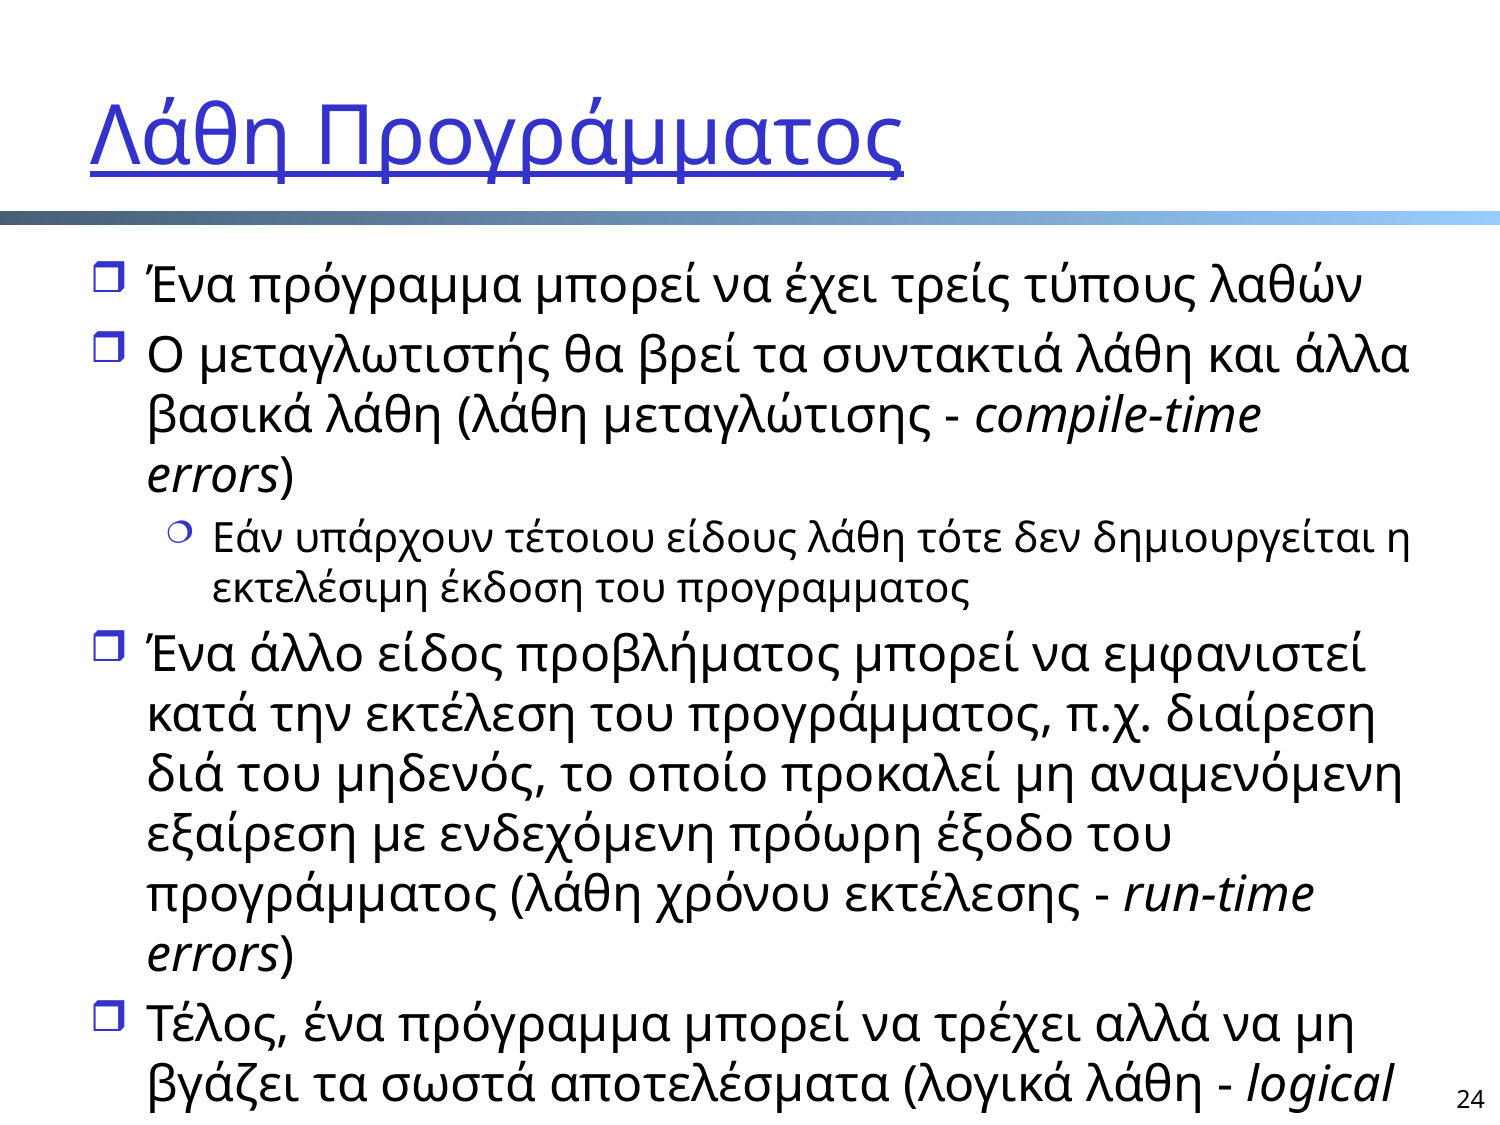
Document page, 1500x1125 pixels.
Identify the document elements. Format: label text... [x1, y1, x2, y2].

slide_number 24 [1150, 1049, 1500, 1125]
text_box Λάθη Προγράμματος [74, 75, 1320, 188]
text_box Ένα πρόγραμμα μπορεί να έχει τρείς τύπους λαθών Ο μεταγλωτιστής θα βρεί τα συντακτιά λάθη και άλλα βασικά λάθη (λάθη μεταγλώτισης - compile-time errors) Εάν υπάρχουν τέτοιου είδους λάθη τότε δεν δημιουργείται η εκτελέσιμη έκδοση του προγραμματος Ένα άλλο είδος προβλήματος μπορεί να εμφανιστεί κατά την εκτέλεση του προγράμματος, π.χ. διαίρεση διά του μηδενός, το οποίο προκαλεί μη αναμενόμενη εξαίρεση με ενδεχόμενη πρόωρη έξοδο του προγράμματος (λάθη χρόνου εκτέλεσης - run-time errors) Τέλος, ένα πρόγραμμα μπορεί να τρέχει αλλά να μη βγάζει τα σωστά αποτελέσματα (λογικά λάθη - logical errors) [74, 245, 1438, 1050]
